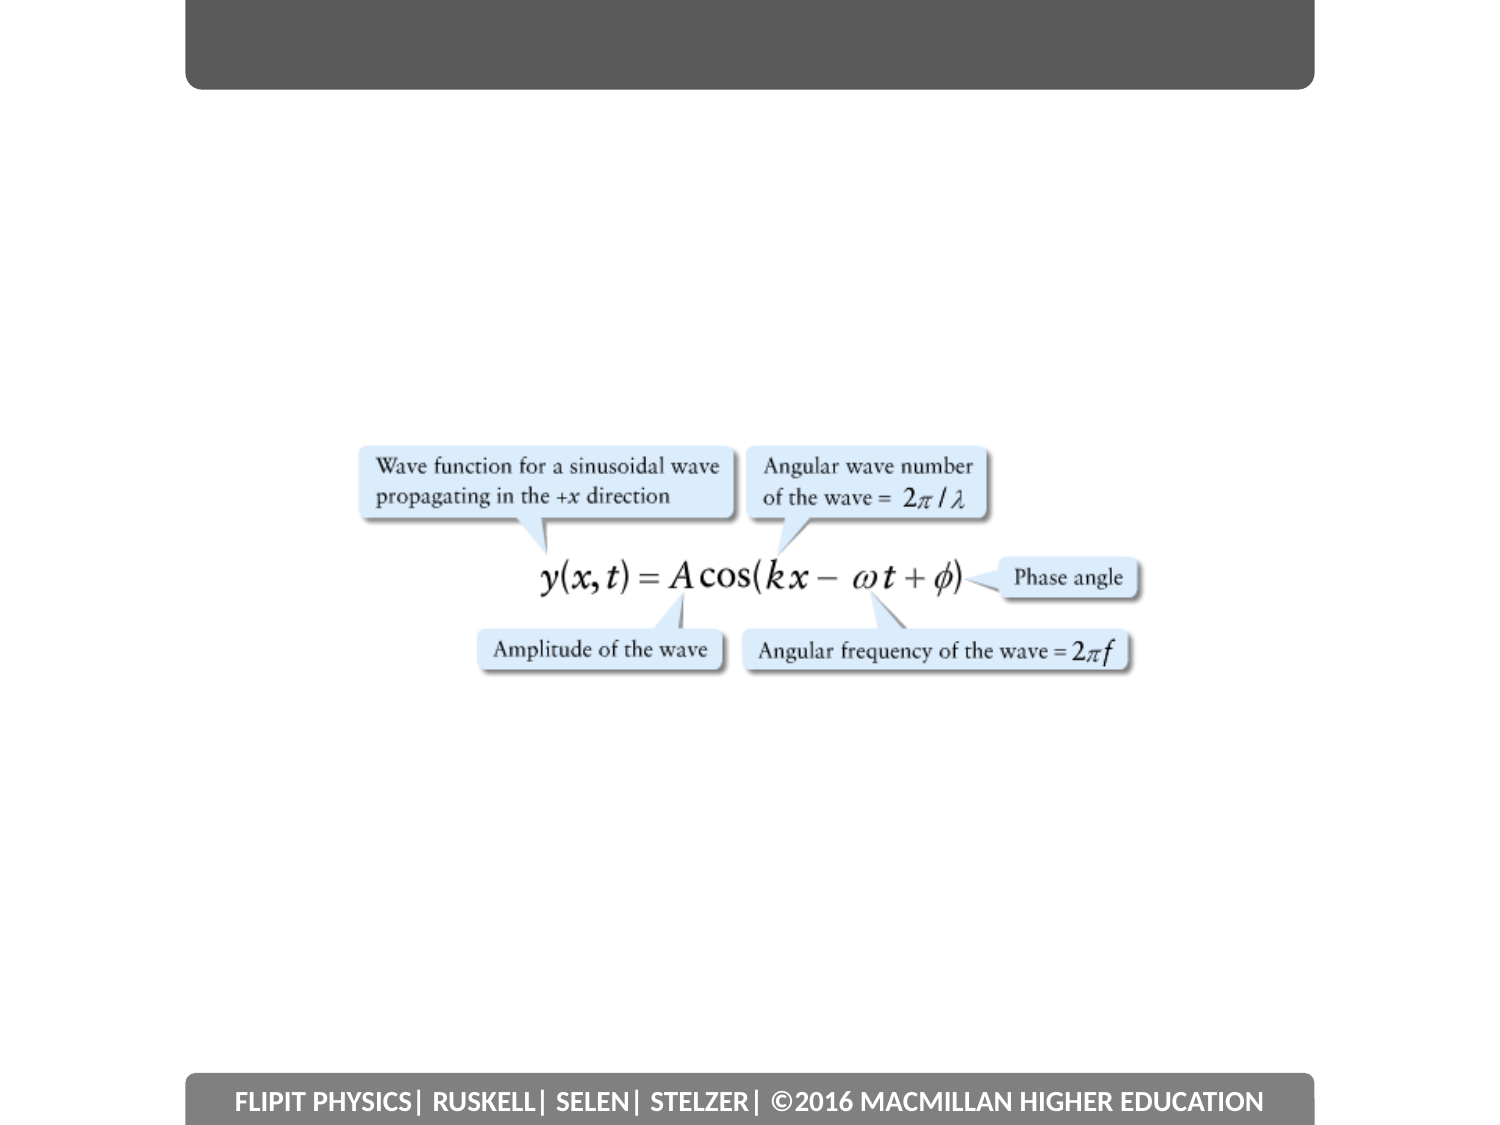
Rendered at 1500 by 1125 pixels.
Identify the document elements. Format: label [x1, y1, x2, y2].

text_box [187, 1074, 1313, 1125]
text_box [185, 0, 1315, 90]
picture [348, 438, 1151, 687]
